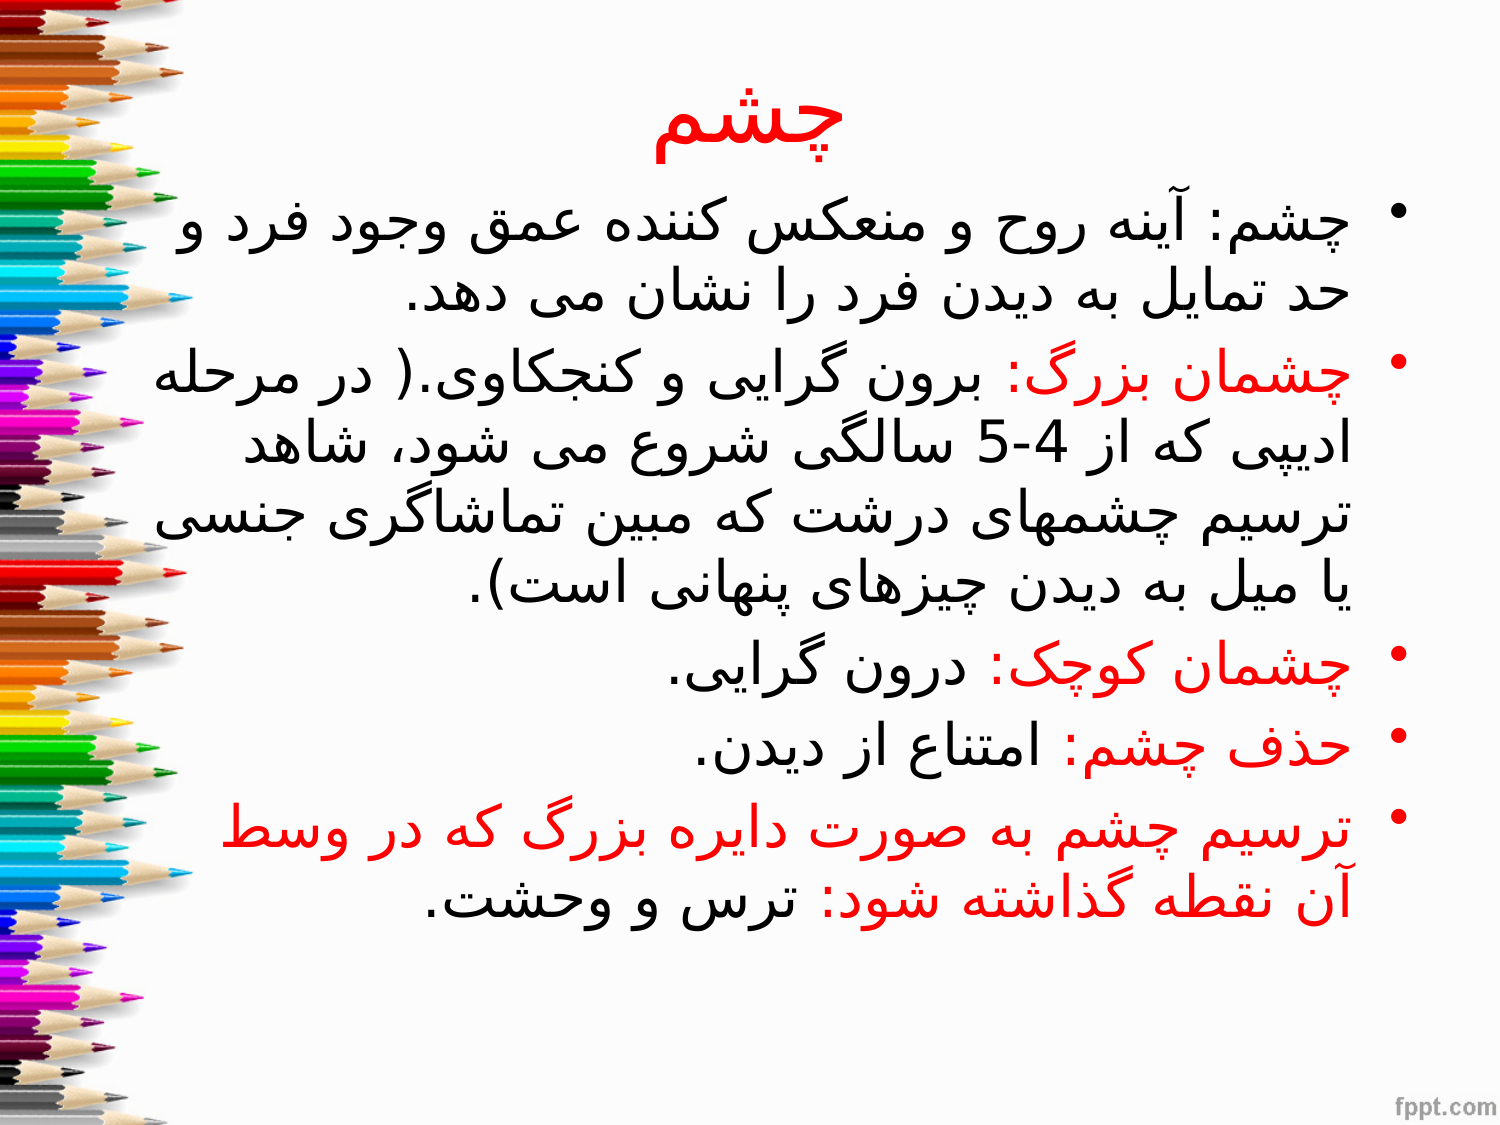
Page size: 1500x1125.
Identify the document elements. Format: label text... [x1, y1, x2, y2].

picture [0, 0, 1500, 1125]
title چشم [75, 50, 1425, 163]
list چشم: آینه روح و منعکس کننده عمق وجود فرد و حد تمایل به دیدن فرد را نشان می دهد. چشمان بزرگ: برون گرایی و کنجکاوی.( در مرحله ادیپی که از 4-5 سالگی شروع می شود، شاهد ترسیم چشمهای درشت که مبین تماشاگری جنسی یا میل به دیدن چیزهای پنهانی است). چشمان کوچک: درون گرایی. حذف چشم: امتناع از دیدن. ترسیم چشم به صورت دایره بزرگ که در وسط آن نقطه گذاشته شود: ترس و وحشت. [135, 174, 1425, 1038]
